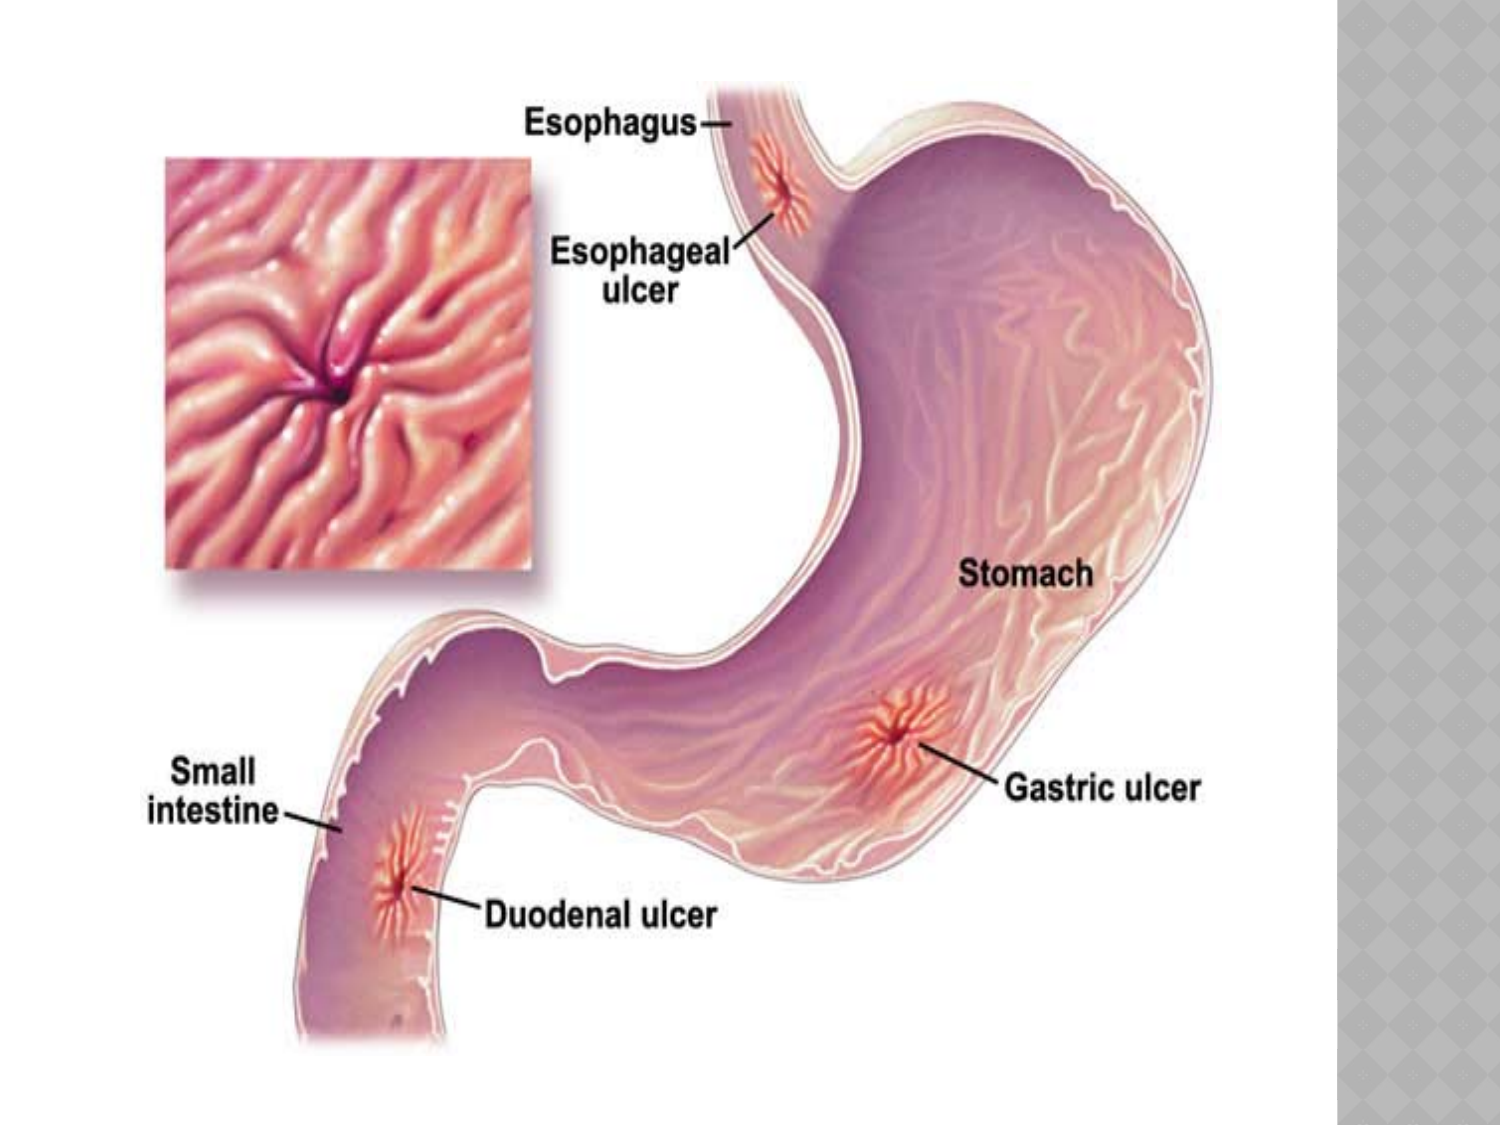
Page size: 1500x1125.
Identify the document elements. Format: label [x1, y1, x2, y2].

list [140, 81, 1222, 1056]
